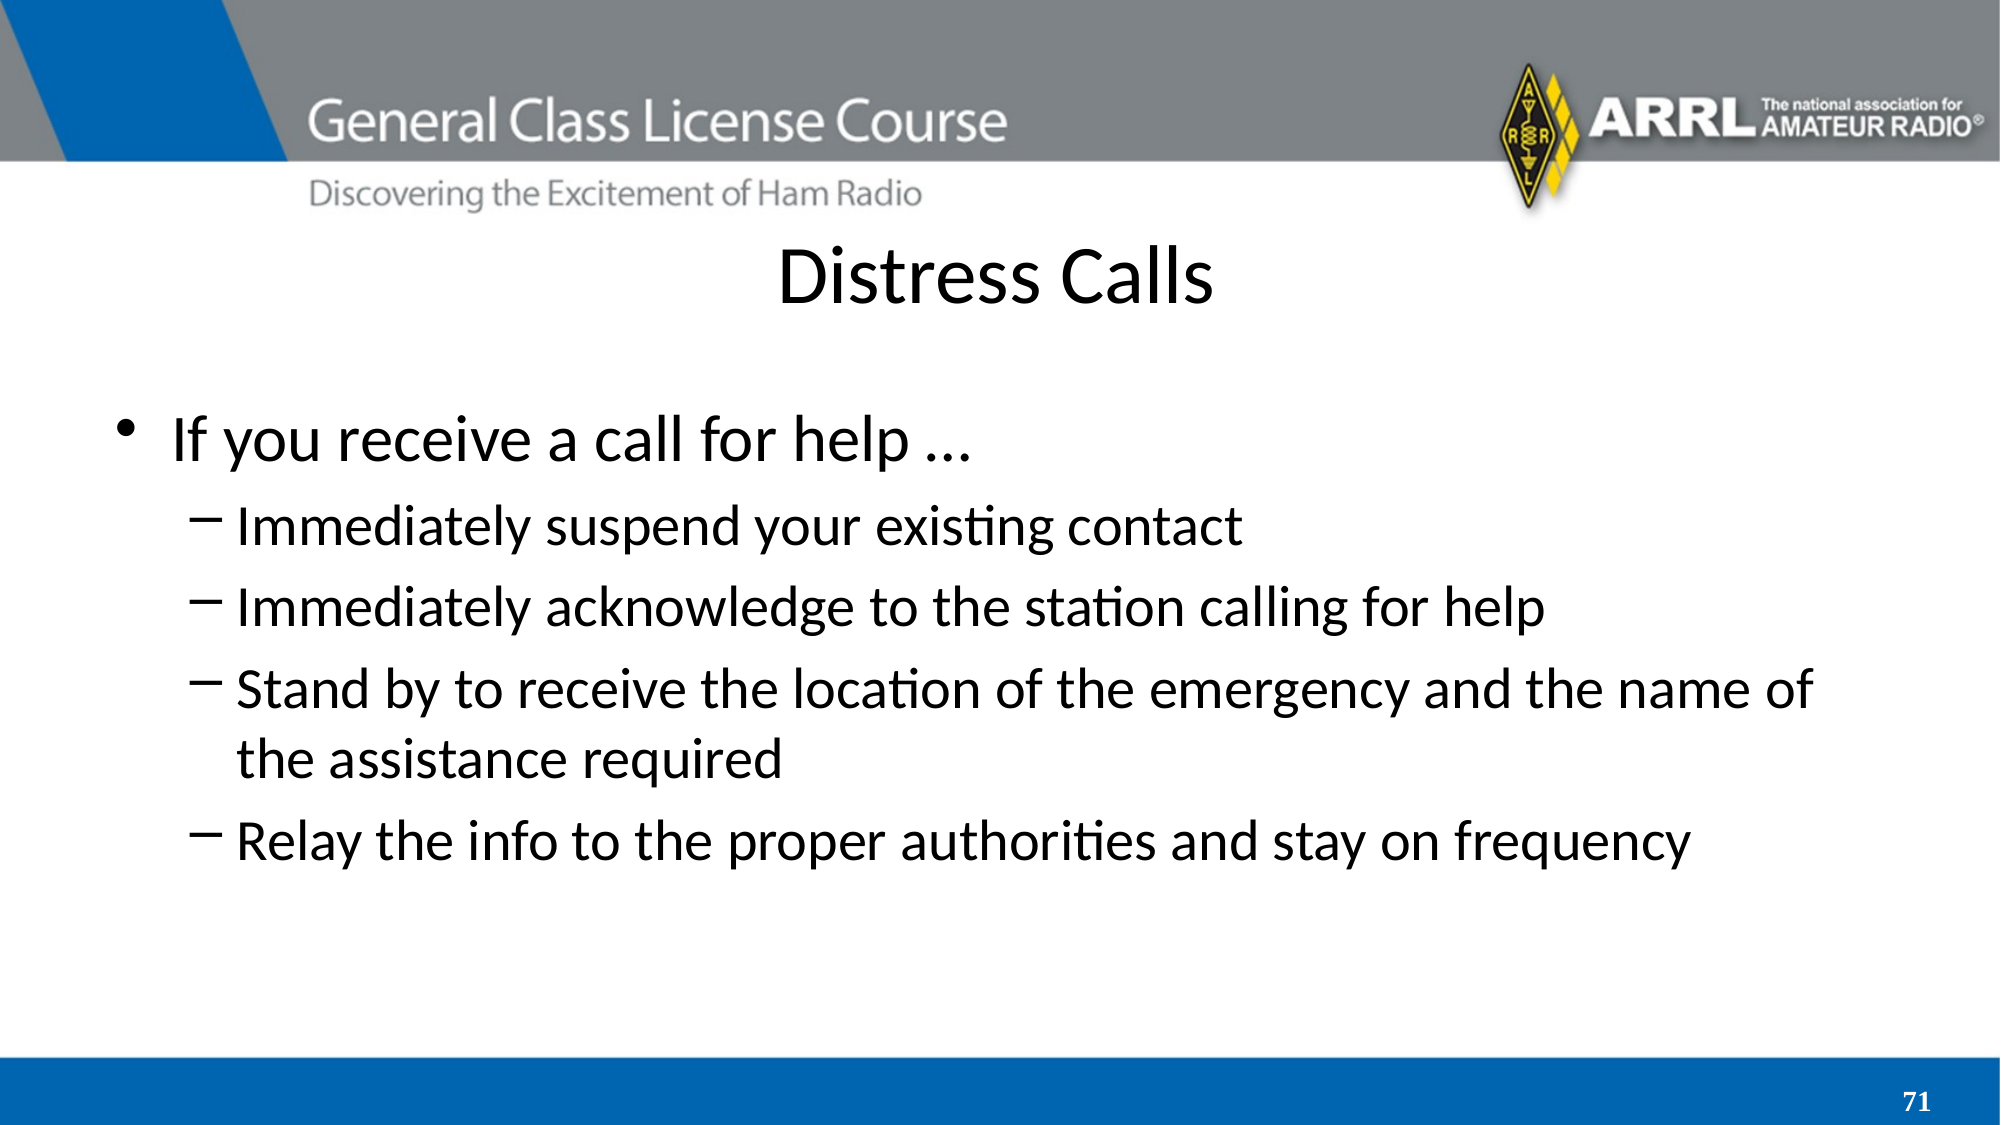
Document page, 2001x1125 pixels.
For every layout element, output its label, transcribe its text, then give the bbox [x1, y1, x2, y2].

list If you receive a call for help … Immediately suspend your existing contact Immediately acknowledge to the station calling for help Stand by to receive the location of the emergency and the name of the assistance required Relay the info to the proper authorities and stay on frequency [99, 387, 1900, 1075]
picture [0, 0, 2001, 1125]
title Distress Calls [96, 212, 1897, 356]
